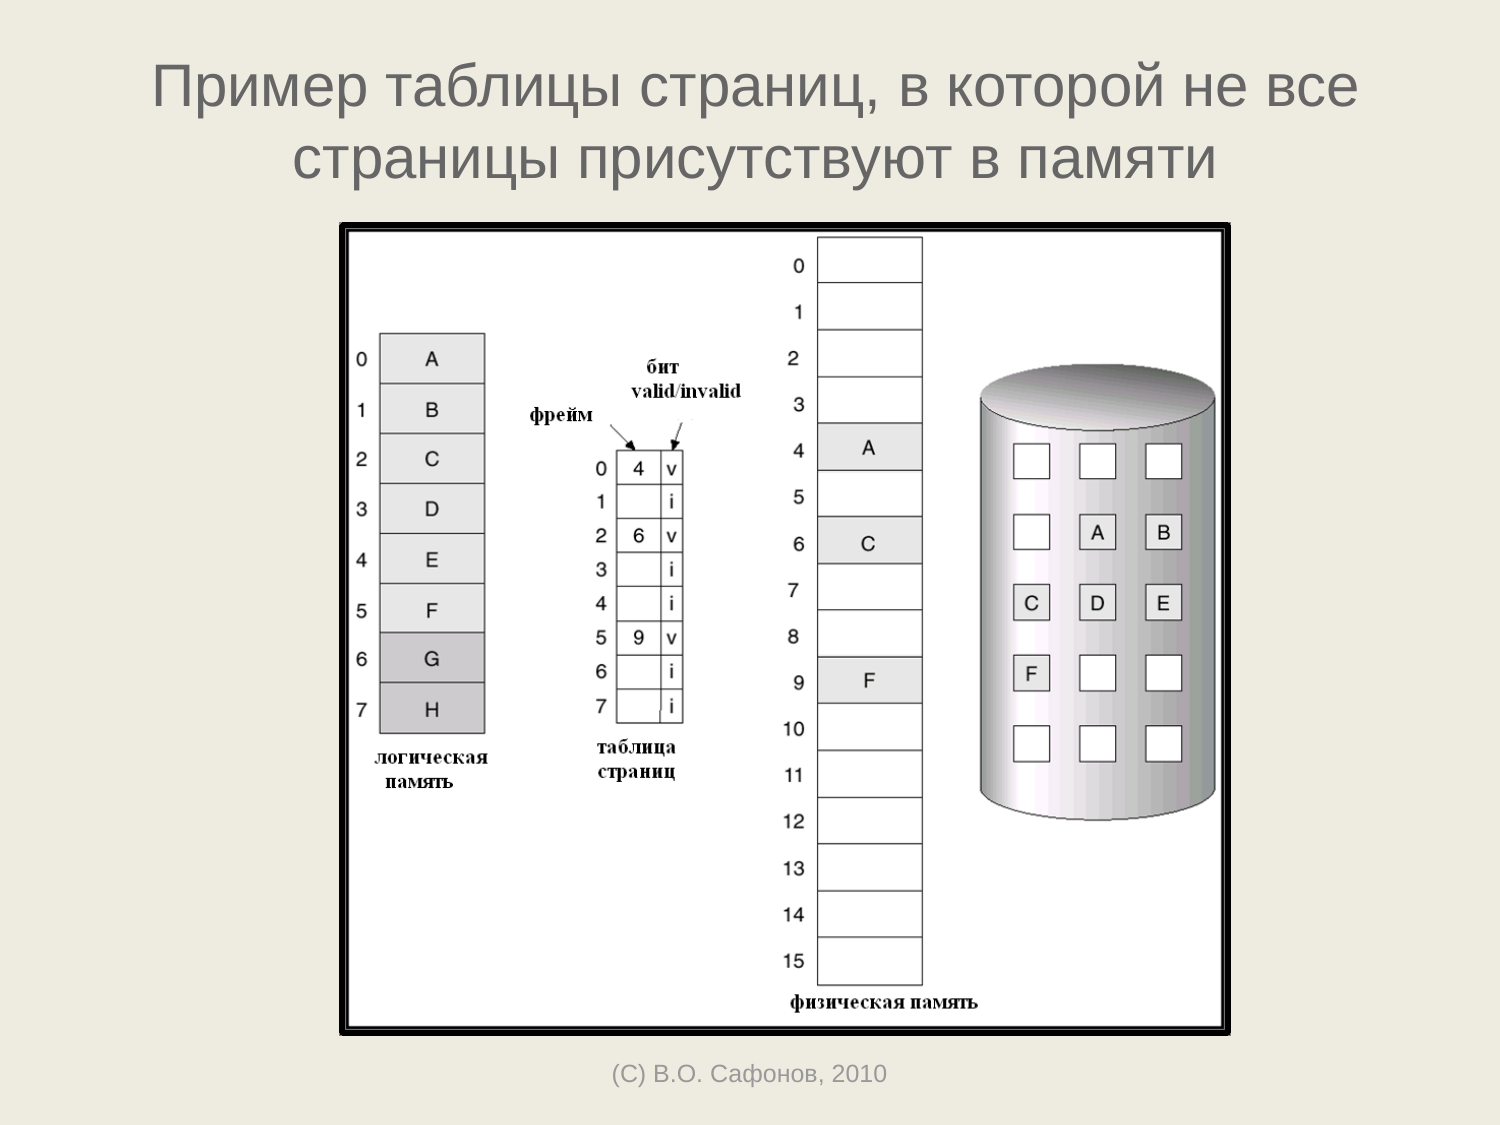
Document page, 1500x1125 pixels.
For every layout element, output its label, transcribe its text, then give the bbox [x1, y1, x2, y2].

title Пример таблицы страниц, в которой не все страницы присутствуют в памяти [58, 37, 1454, 200]
footer (C) В.О. Сафонов, 2010 [512, 1042, 988, 1103]
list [339, 222, 1231, 1037]
